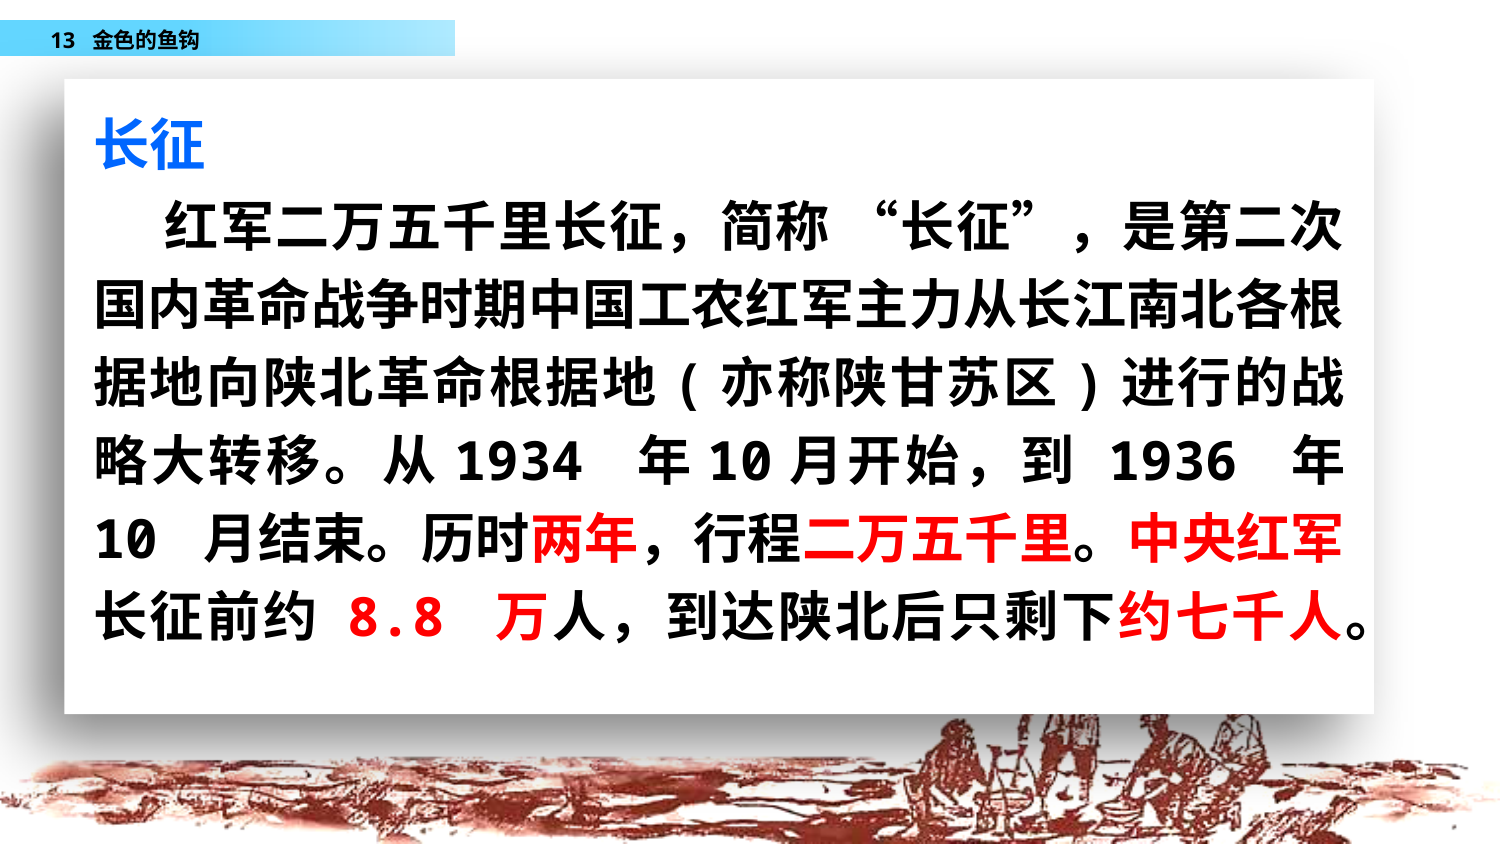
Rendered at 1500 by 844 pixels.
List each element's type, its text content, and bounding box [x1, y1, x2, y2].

text_box 长征 红军二万五千里长征，简称 “长征”，是第二次国内革命战争时期中国工农红军主力从长江南北各根据地向陕北革命根据地(亦称陕甘苏区)进行的战略大转移。从1934 年10月开始，到 1936 年 10 月结束。历时两年，行程二万五千里。中央红军长征前约 8.8 万人，到达陕北后只剩下约七千人。 [82, 90, 1357, 653]
text_box [63, 78, 1375, 715]
